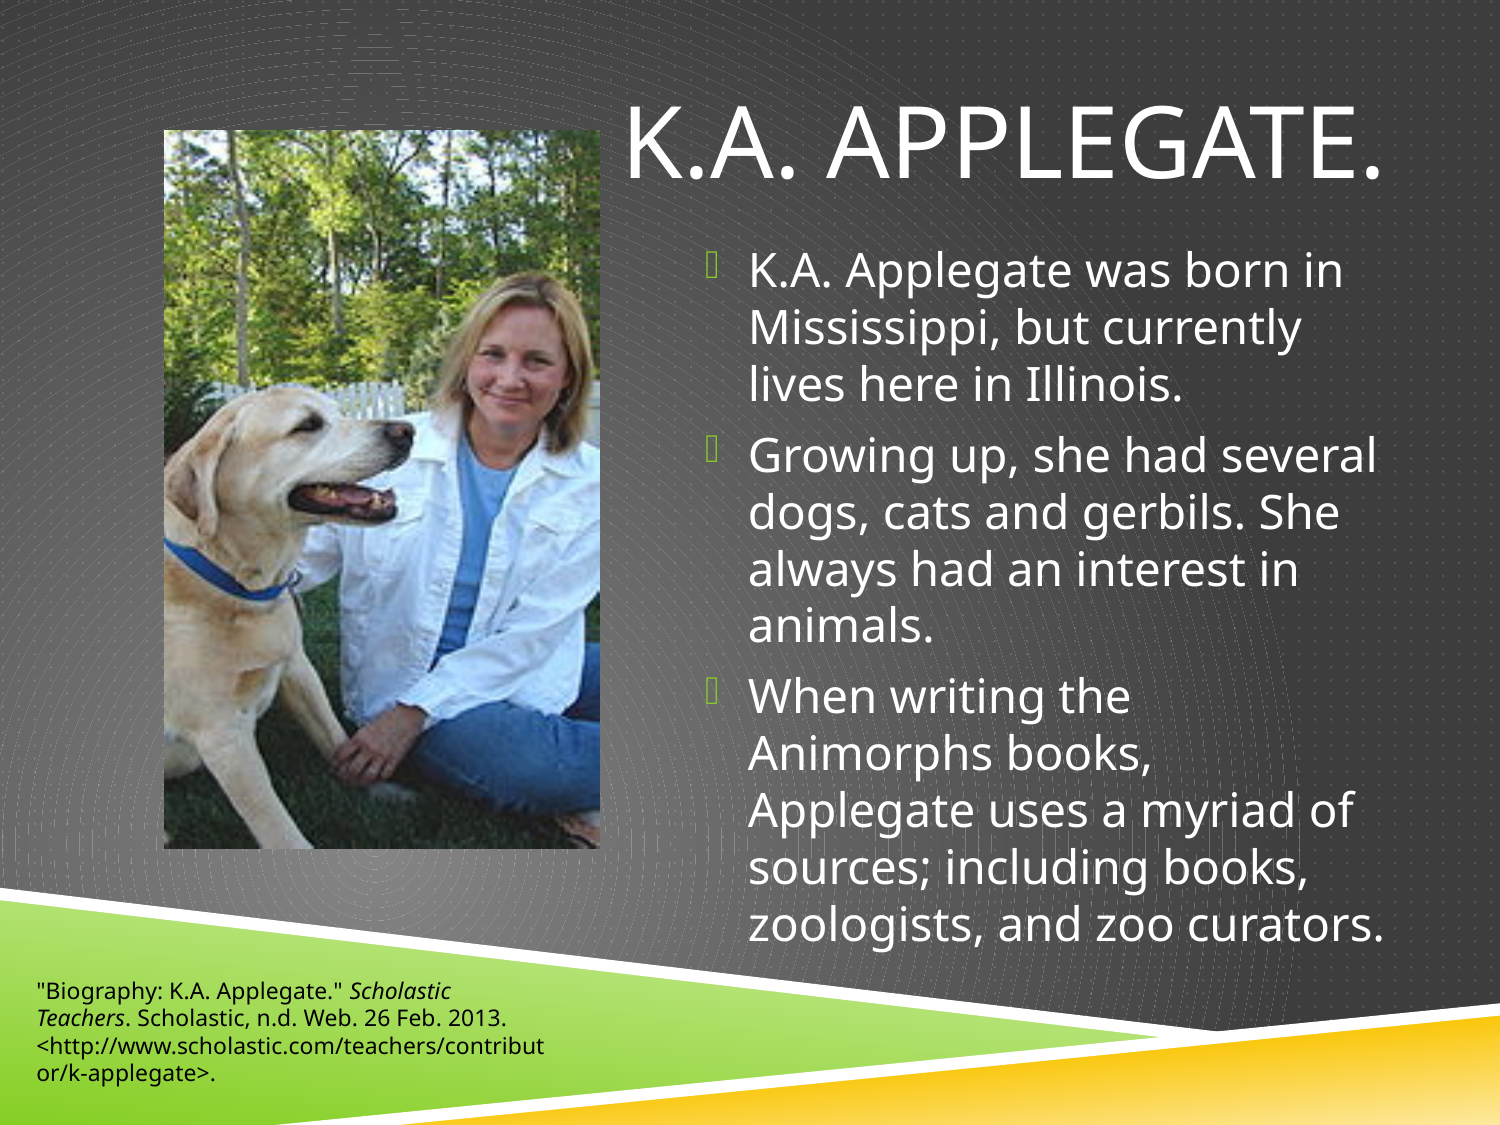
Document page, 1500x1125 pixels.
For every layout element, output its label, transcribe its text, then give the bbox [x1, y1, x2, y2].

text_box "Biography: K.A. Applegate." Scholastic Teachers. Scholastic, n.d. Web. 26 Feb. 2013. <http://www.scholastic.com/teachers/contributor/k-applegate>. [21, 969, 561, 1122]
title K.A. Applegate. [112, 45, 1388, 233]
list K.A. Applegate was born in Mississippi, but currently lives here in Illinois. Growing up, she had several dogs, cats and gerbils. She always had an interest in animals. When writing the Animorphs books, Applegate uses a myriad of sources; including books, zoologists, and zoo curators. [694, 232, 1388, 971]
picture [163, 130, 600, 850]
